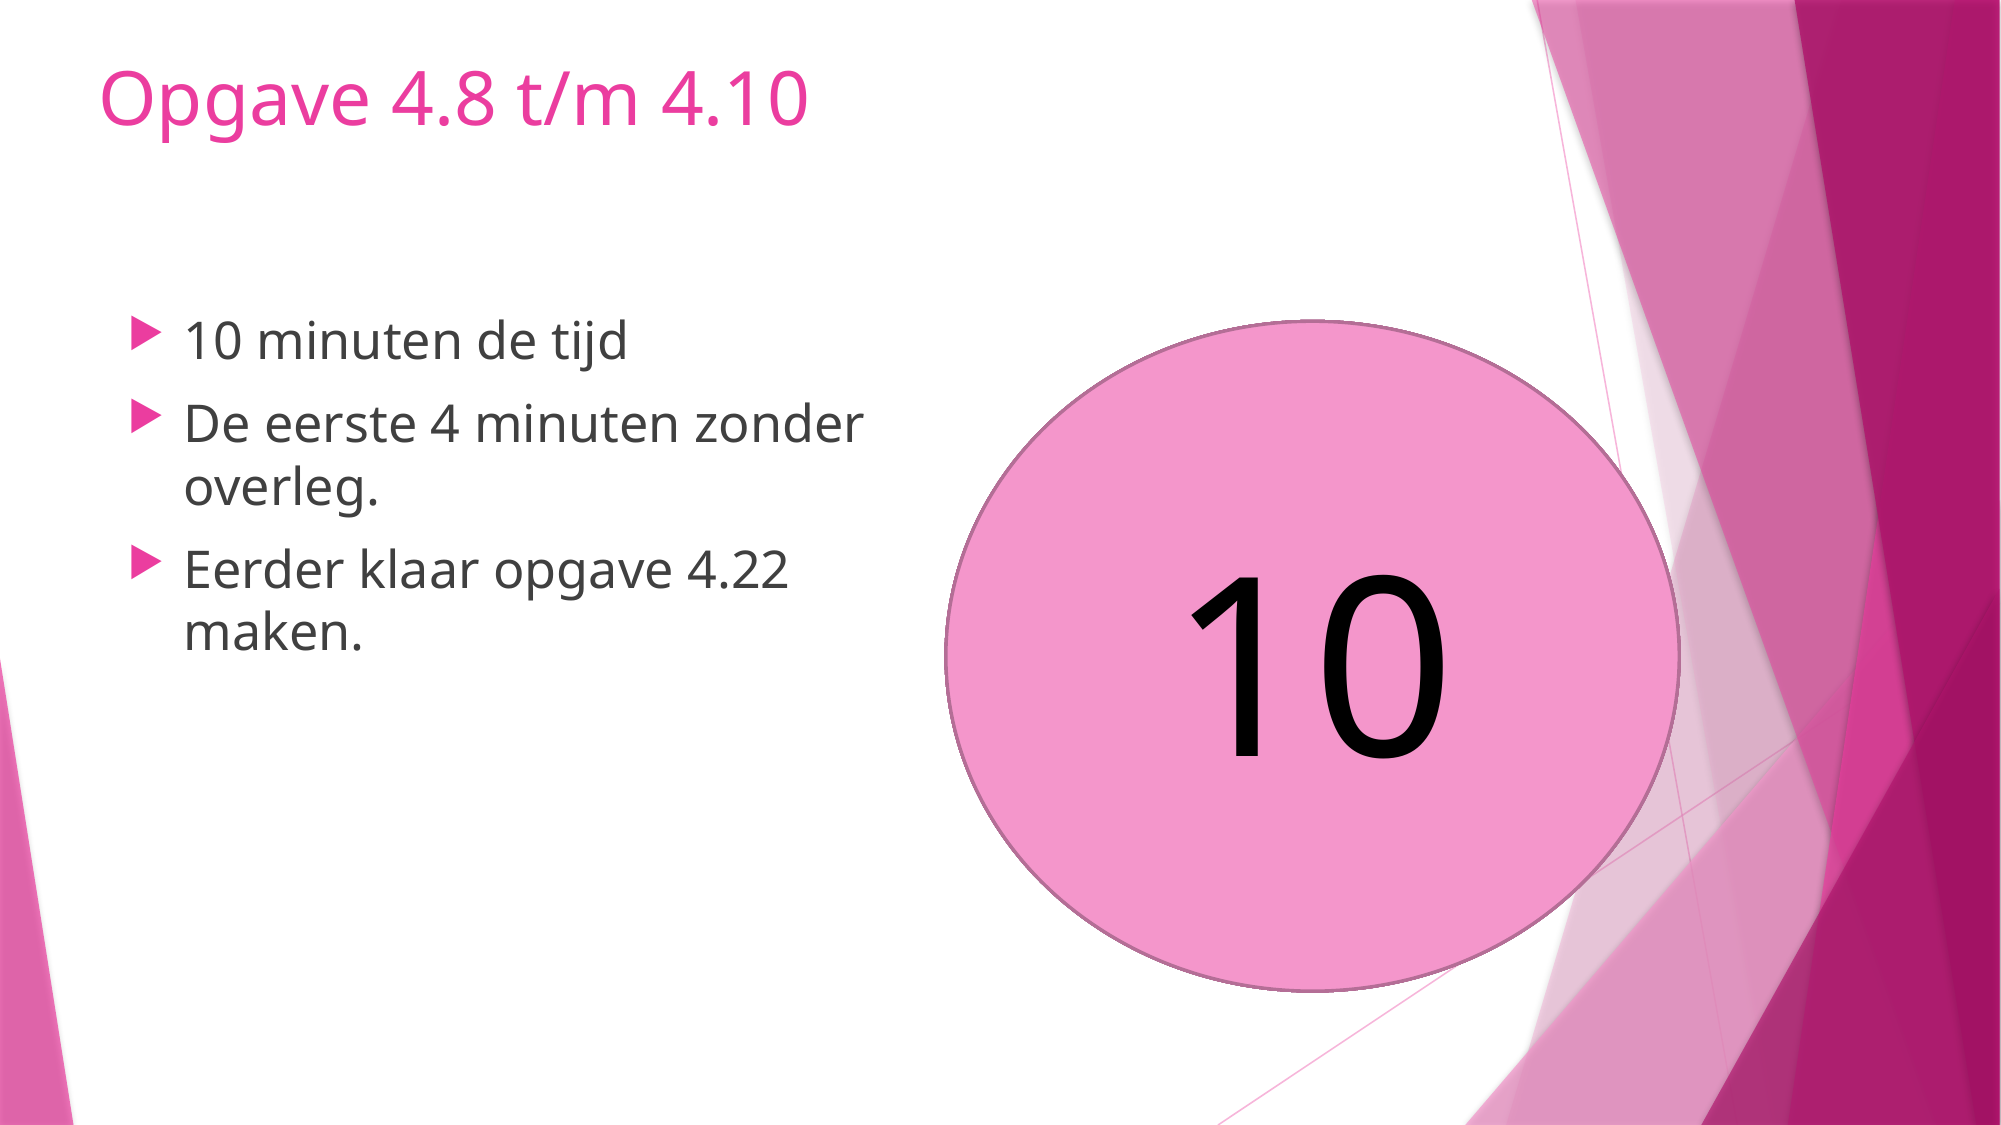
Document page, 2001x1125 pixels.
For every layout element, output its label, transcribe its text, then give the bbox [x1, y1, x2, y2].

title Opgave 4.8 t/m 4.10 [83, 42, 1494, 260]
list 10 minuten de tijd De eerste 4 minuten zonder overleg. Eerder klaar opgave 4.22 maken. [112, 299, 896, 992]
text_box 10 [944, 319, 1681, 993]
